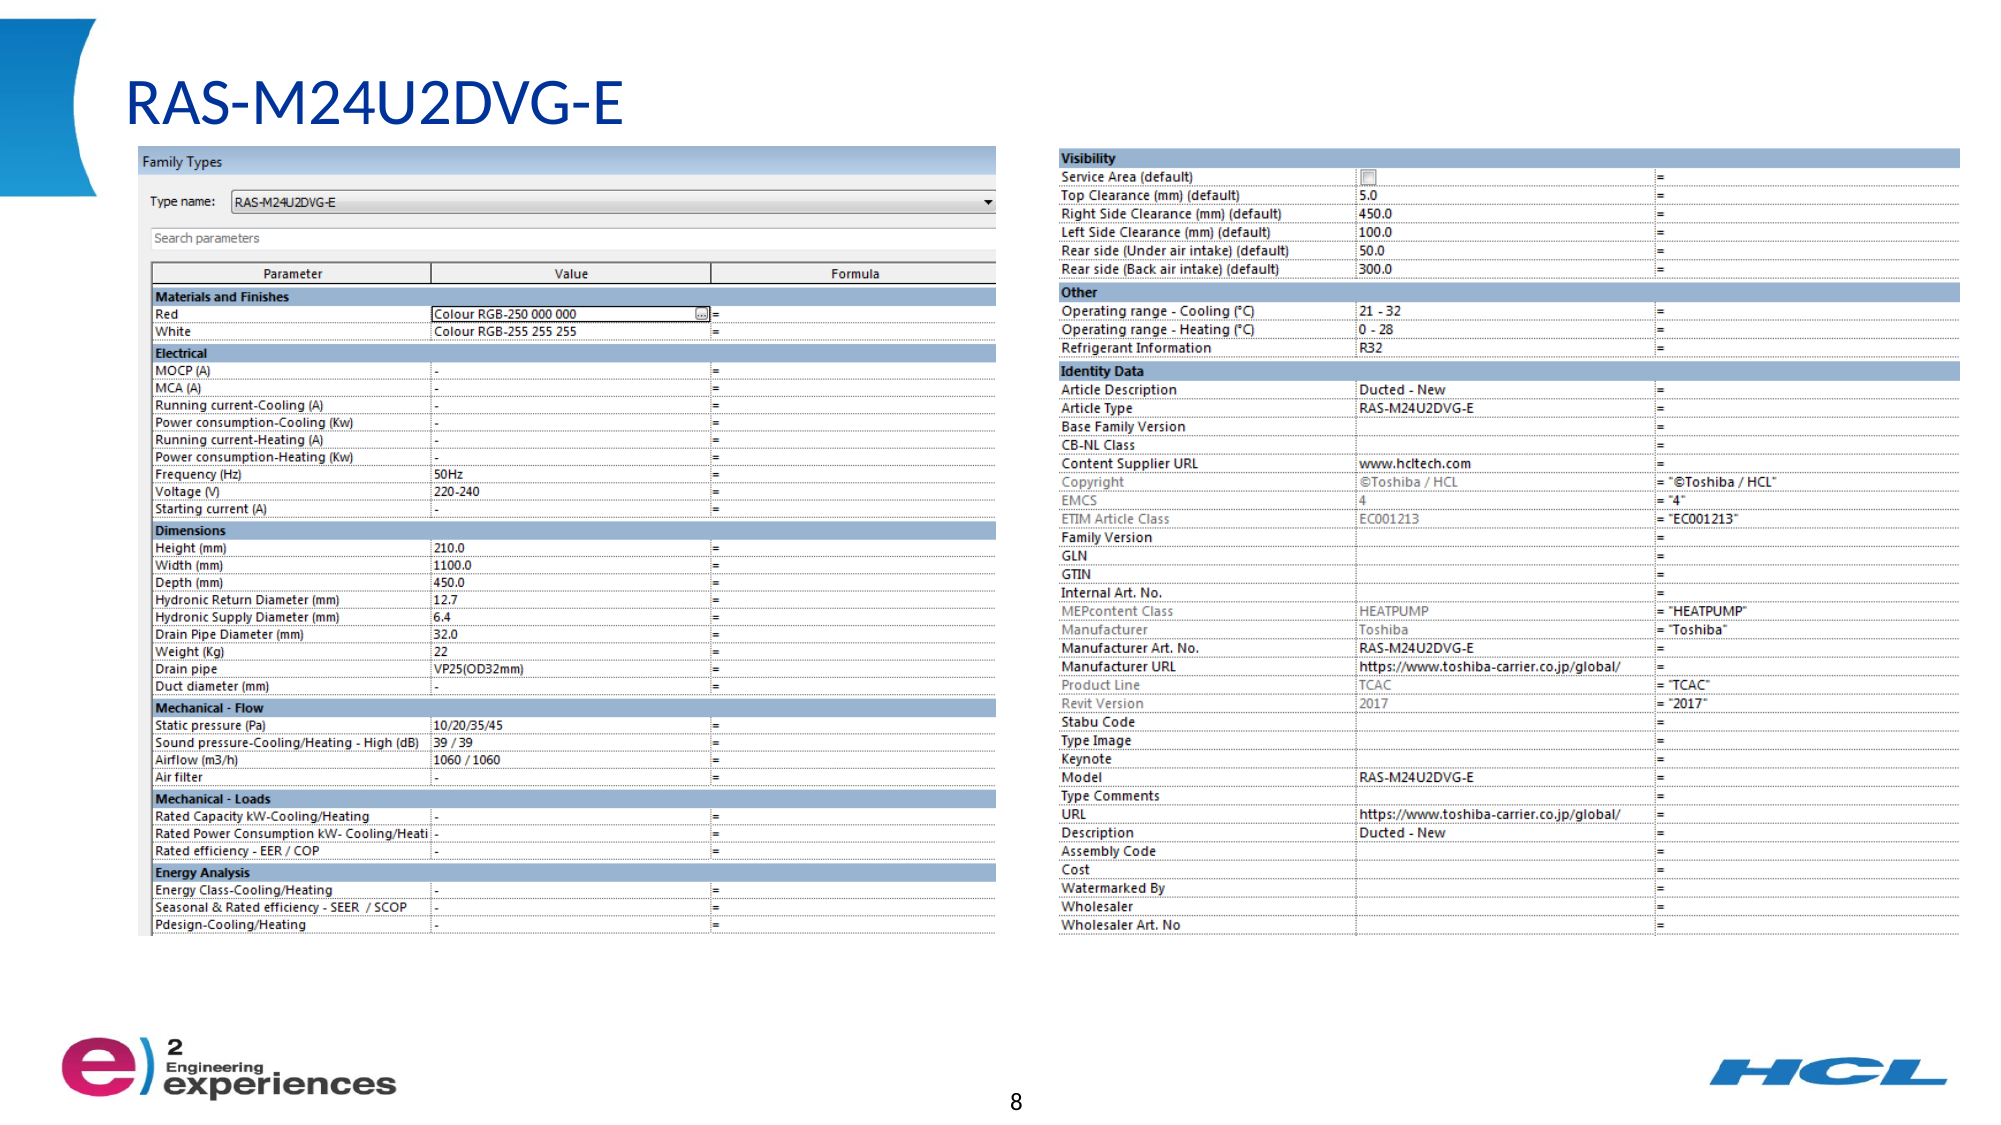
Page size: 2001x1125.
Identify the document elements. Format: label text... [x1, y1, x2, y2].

text_box RAS-M24U2DVG-E [111, 50, 640, 146]
picture [0, 0, 2000, 1125]
